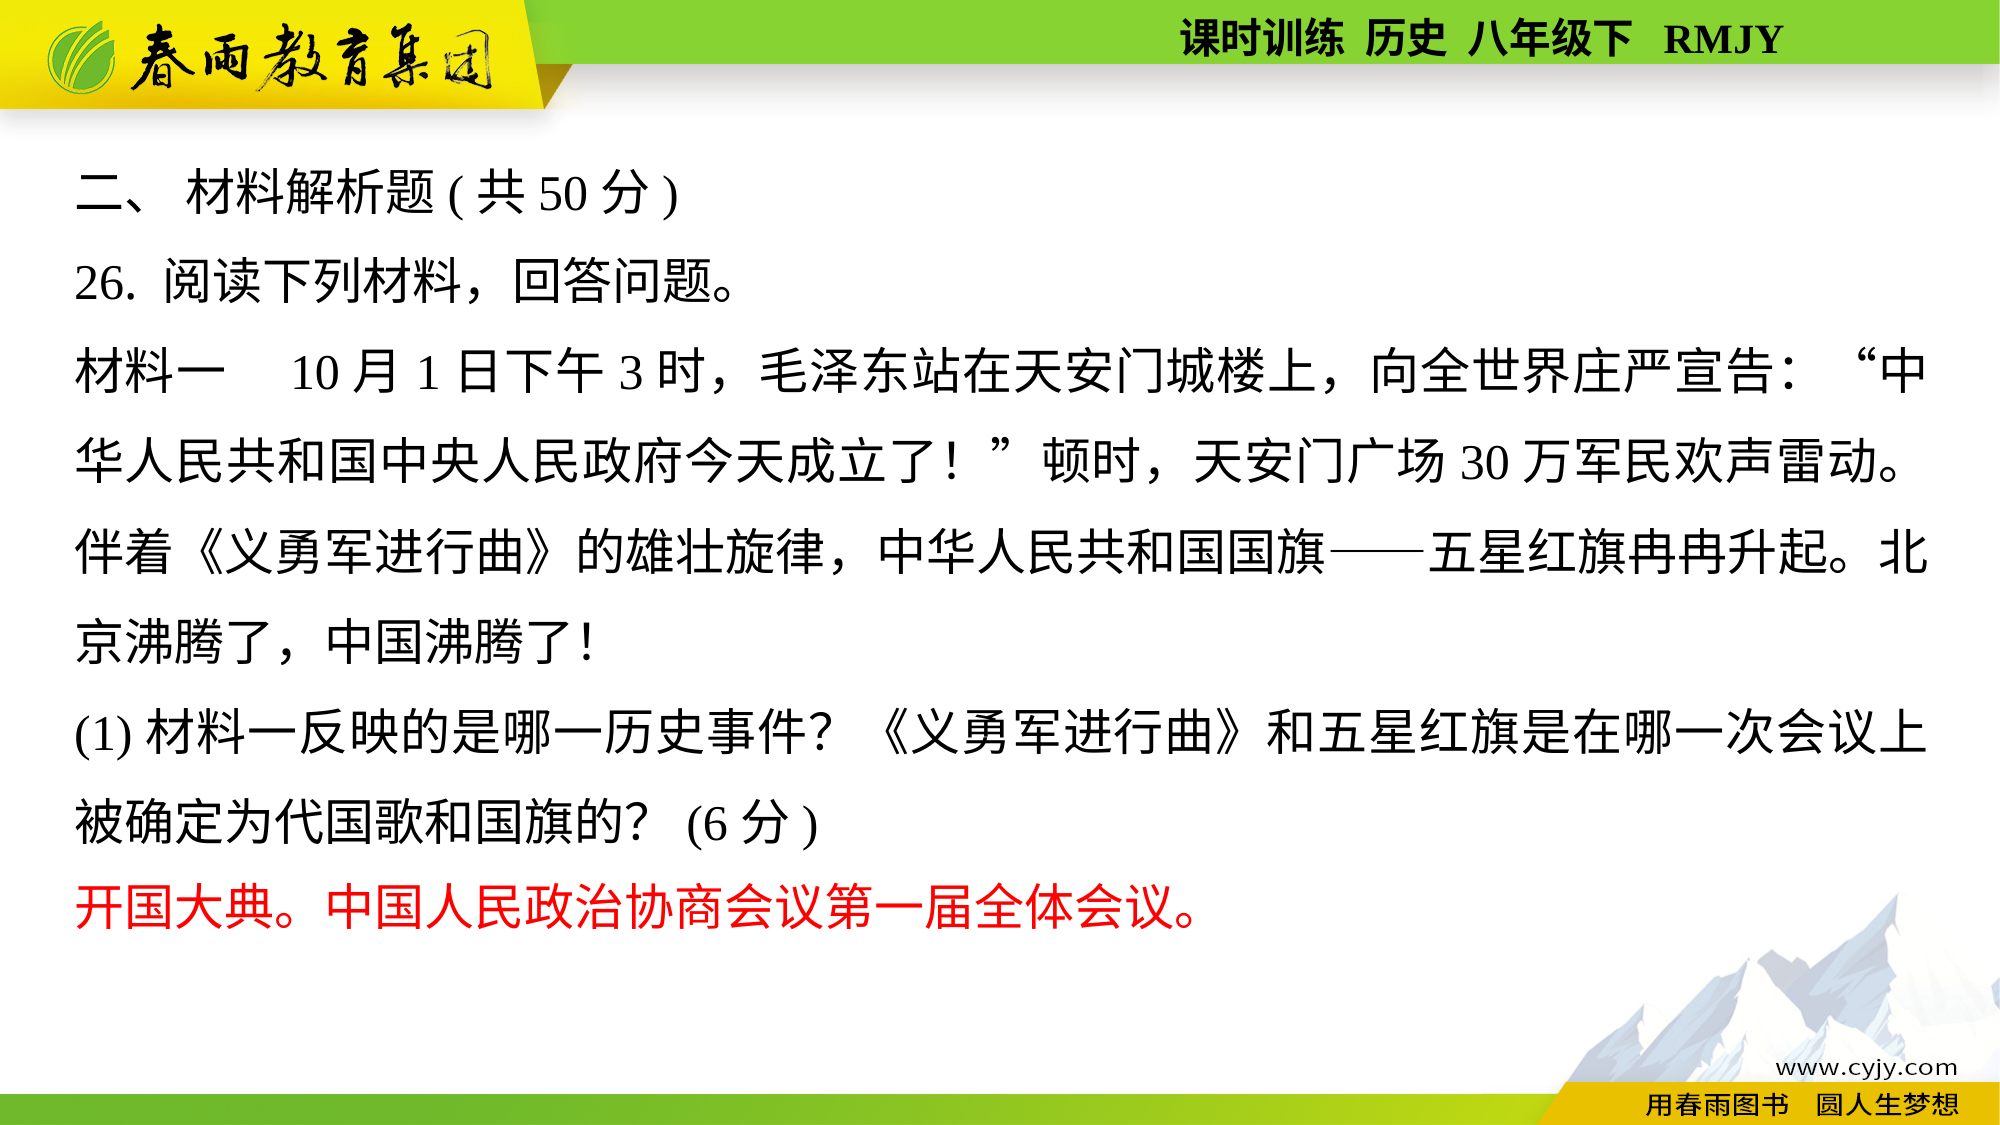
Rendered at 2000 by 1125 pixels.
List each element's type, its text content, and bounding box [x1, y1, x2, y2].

text_box 开国大典。中国人民政治协商会议第一届全体会议。 [59, 838, 1944, 944]
list 二、 材料解析题(共50分) 26. 阅读下列材料，回答问题。 材料一 10月1日下午3时，毛泽东站在天安门城楼上，向全世界庄严宣告：“中华人民共和国中央人民政府今天成立了！”顿时，天安门广场30万军民欢声雷动。伴着《义勇军进行曲》的雄壮旋律，中华人民共和国国旗——五星红旗冉冉升起。北京沸腾了，中国沸腾了！ (1)材料一反映的是哪一历史事件？《义勇军进行曲》和五星红旗是在哪一次会议上被确定为代国歌和国旗的？(6分) [59, 122, 1944, 838]
picture [0, 0, 2000, 1125]
